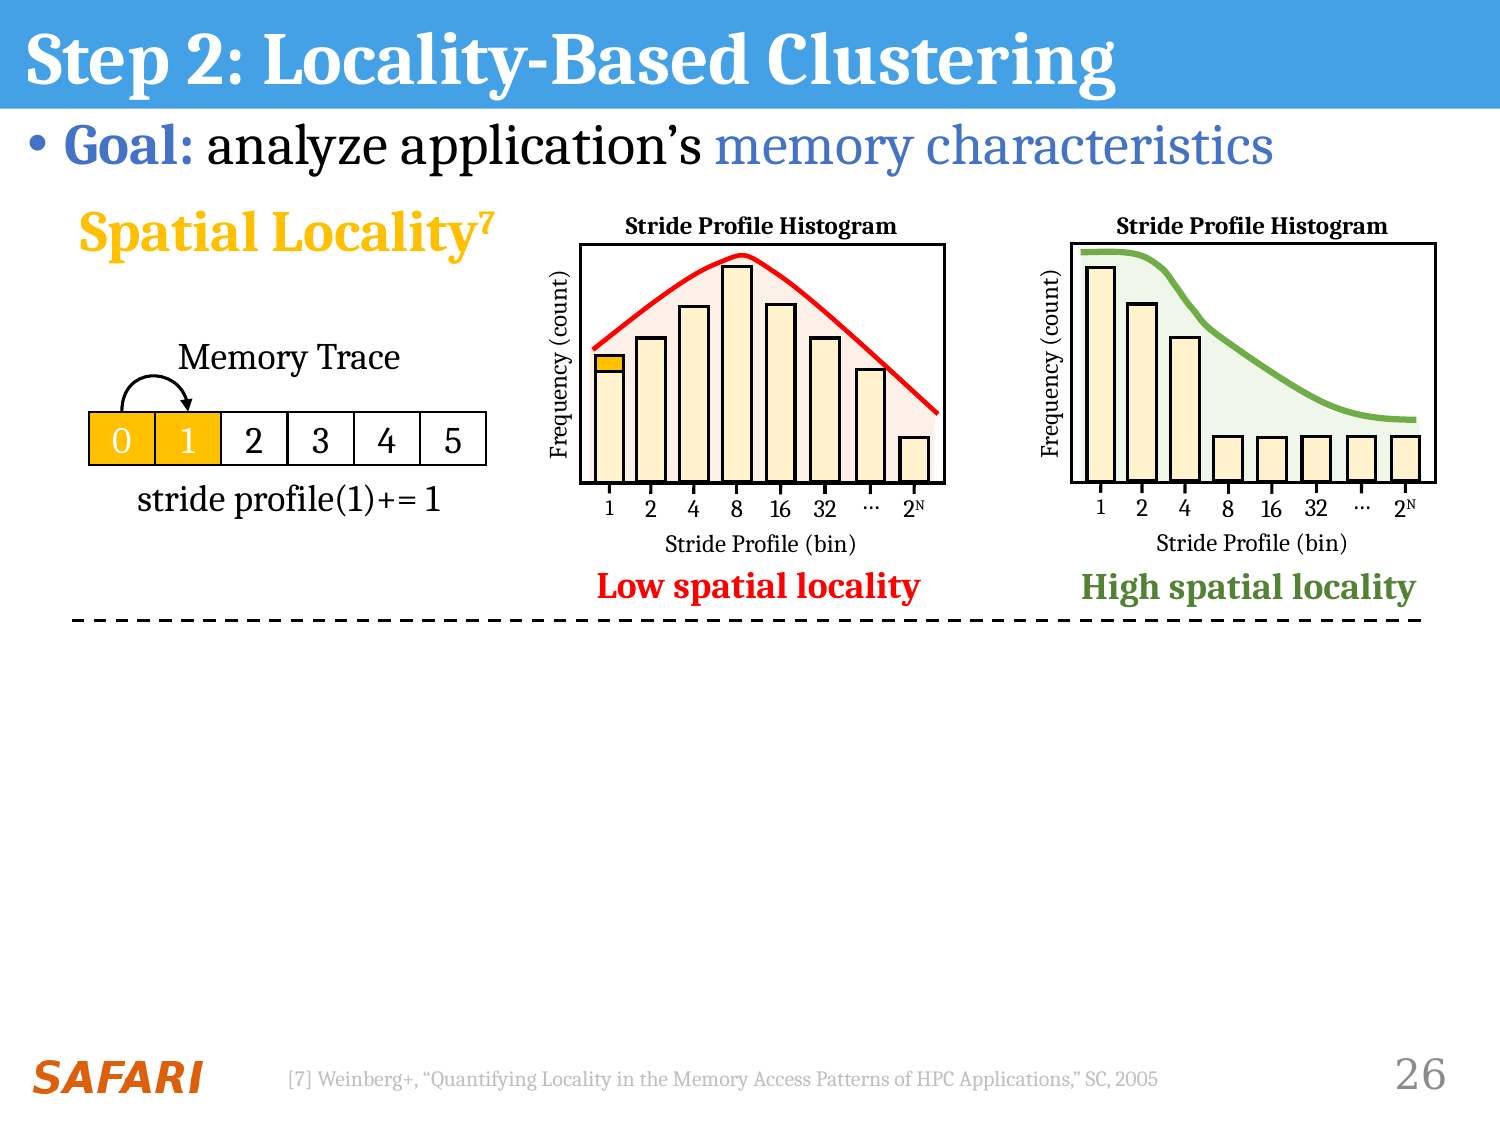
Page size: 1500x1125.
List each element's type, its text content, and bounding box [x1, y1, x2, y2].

text_box Spatial Locality7 [65, 186, 511, 271]
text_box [88, 324, 487, 466]
text_box Low spatial locality [581, 553, 945, 614]
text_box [107, 355, 624, 527]
text_box [7] Weinberg+, “Quantifying Locality in the Memory Access Patterns of HPC Applications,” SC, 2005 [272, 1057, 1227, 1099]
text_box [1038, 214, 1445, 616]
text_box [547, 215, 945, 552]
text_box 26 [1299, 1042, 1463, 1103]
list Goal: analyze application’s memory characteristics [12, 107, 1487, 184]
picture [31, 1051, 209, 1104]
title Step 2: Locality-Based Clustering [12, 12, 1487, 107]
